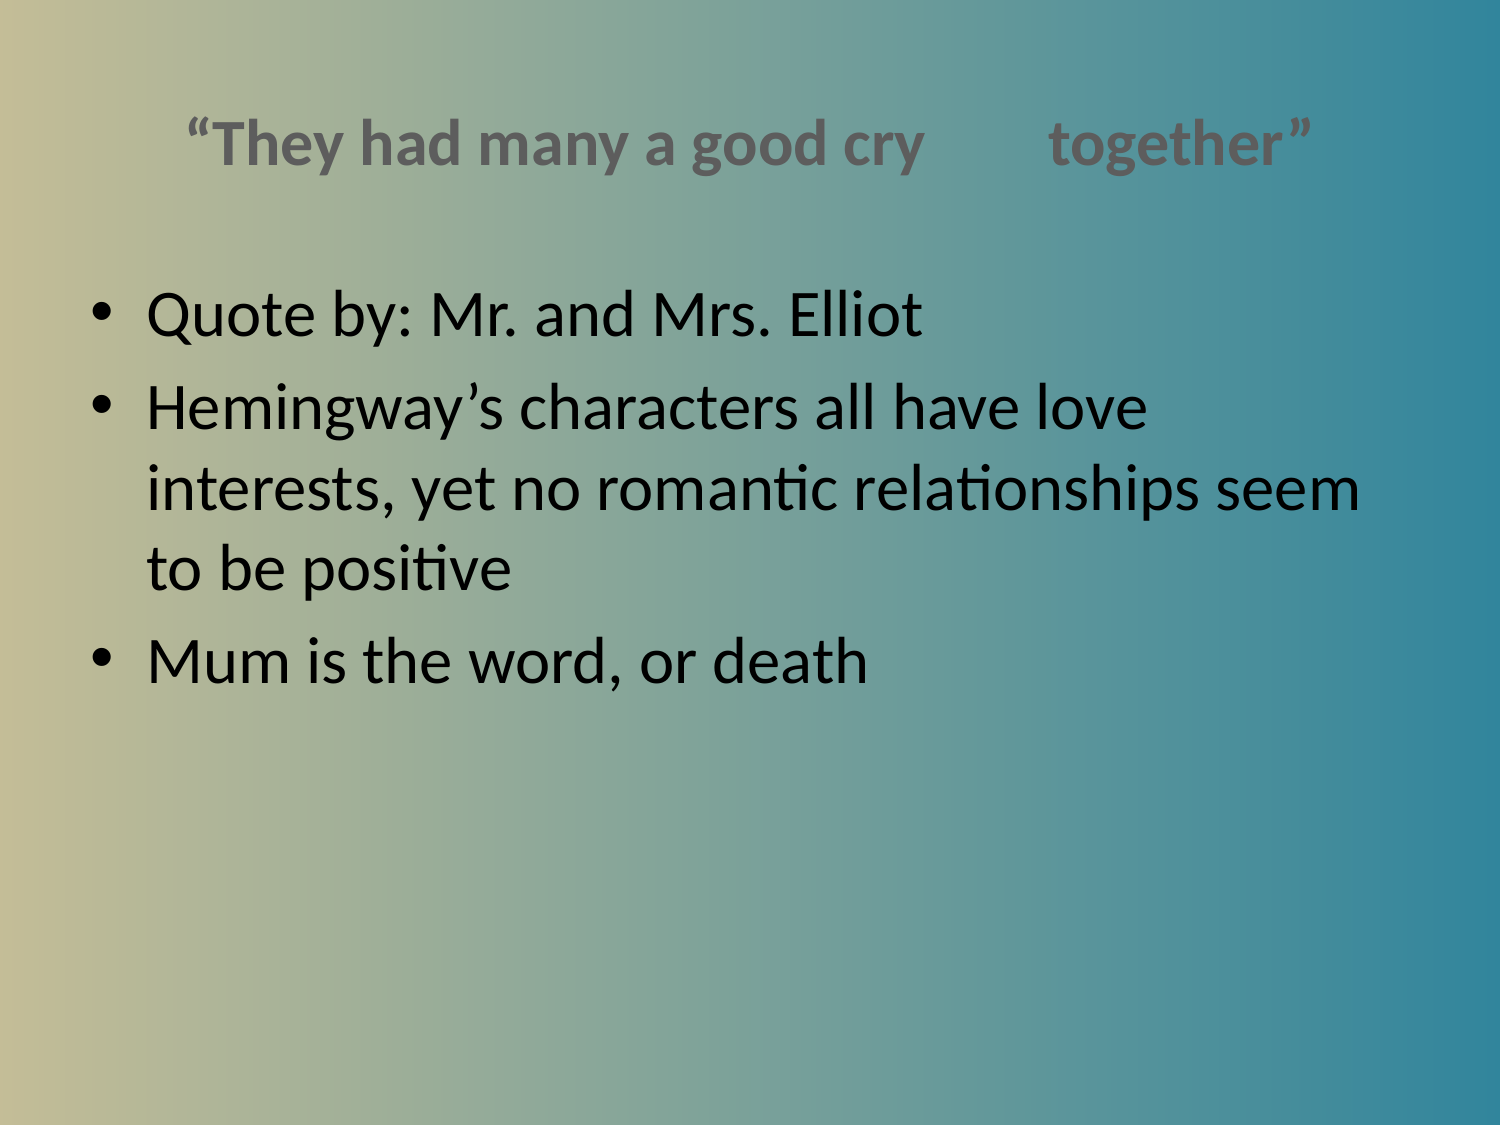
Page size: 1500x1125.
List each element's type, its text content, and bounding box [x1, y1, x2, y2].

title “They had many a good cry together” [75, 45, 1425, 233]
list Quote by: Mr. and Mrs. Elliot Hemingway’s characters all have love interests, yet no romantic relationships seem to be positive Mum is the word, or death [75, 262, 1425, 1005]
